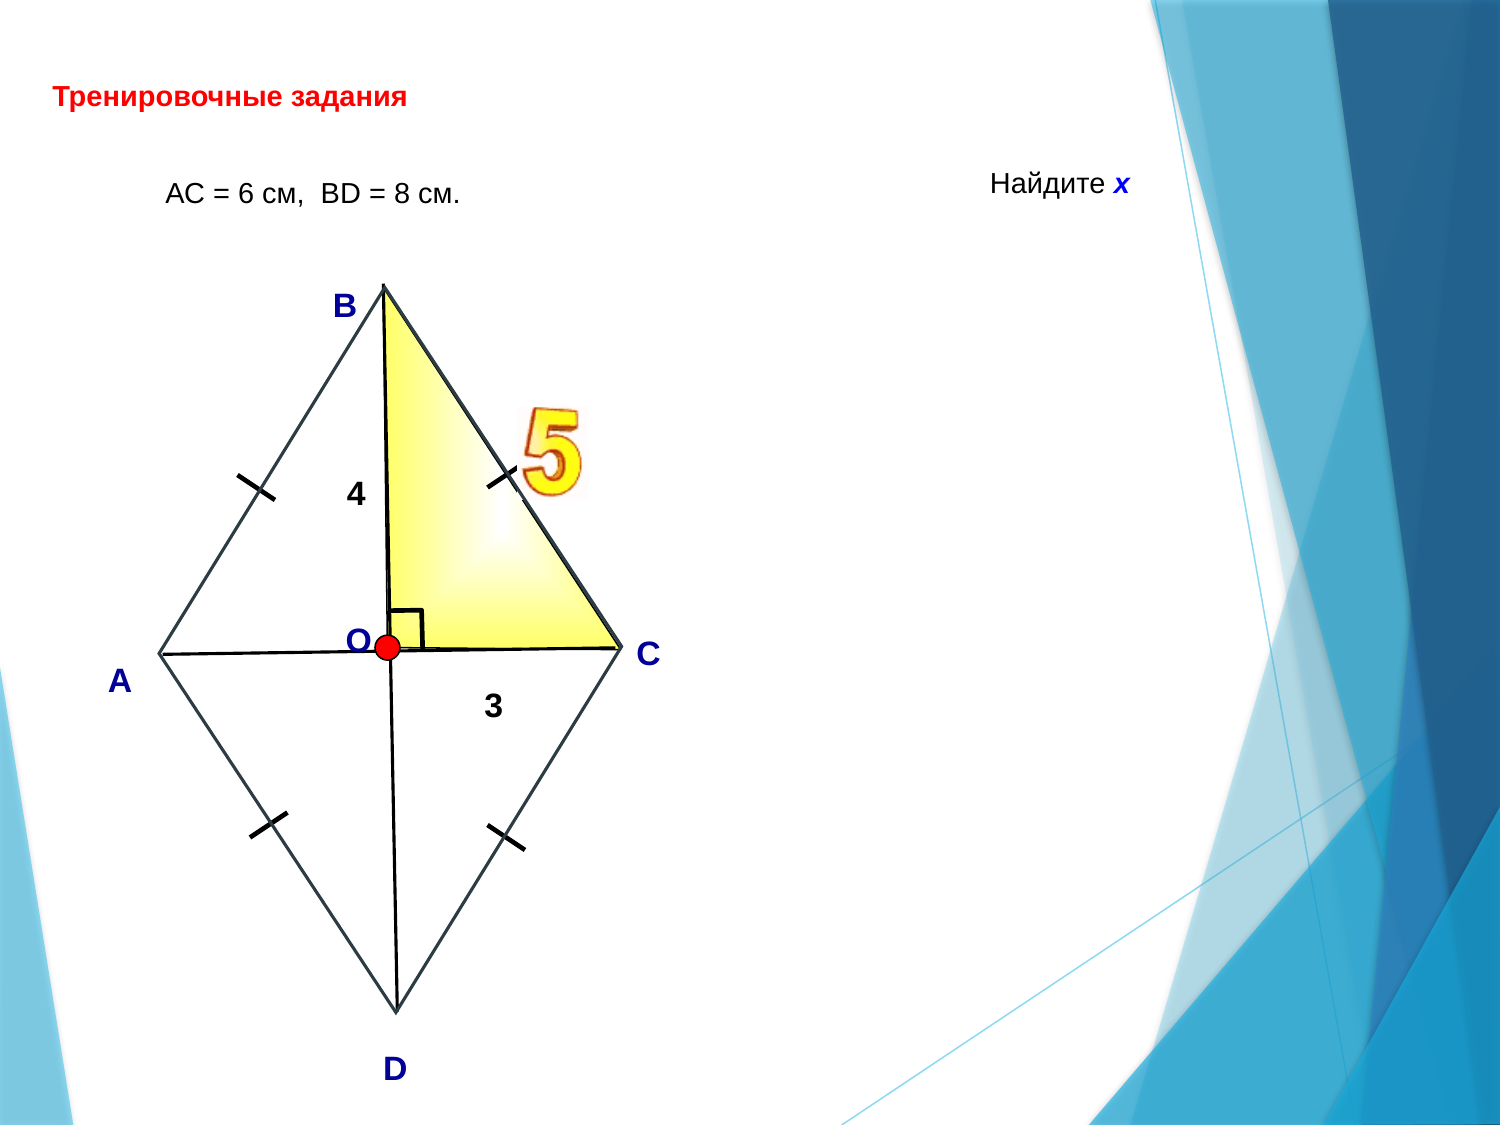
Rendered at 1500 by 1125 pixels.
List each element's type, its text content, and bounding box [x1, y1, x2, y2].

text_box В [318, 237, 373, 332]
text_box С [621, 585, 676, 680]
text_box Найдите х [974, 124, 1288, 202]
text_box [358, 956, 431, 1013]
text_box А [93, 612, 148, 707]
text_box АС = 6 см, ВD = 8 см. [150, 133, 492, 217]
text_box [161, 347, 616, 949]
text_box D [368, 999, 423, 1095]
text_box Тренировочные задания [37, 37, 713, 114]
text_box [348, 287, 424, 346]
picture [516, 405, 589, 501]
